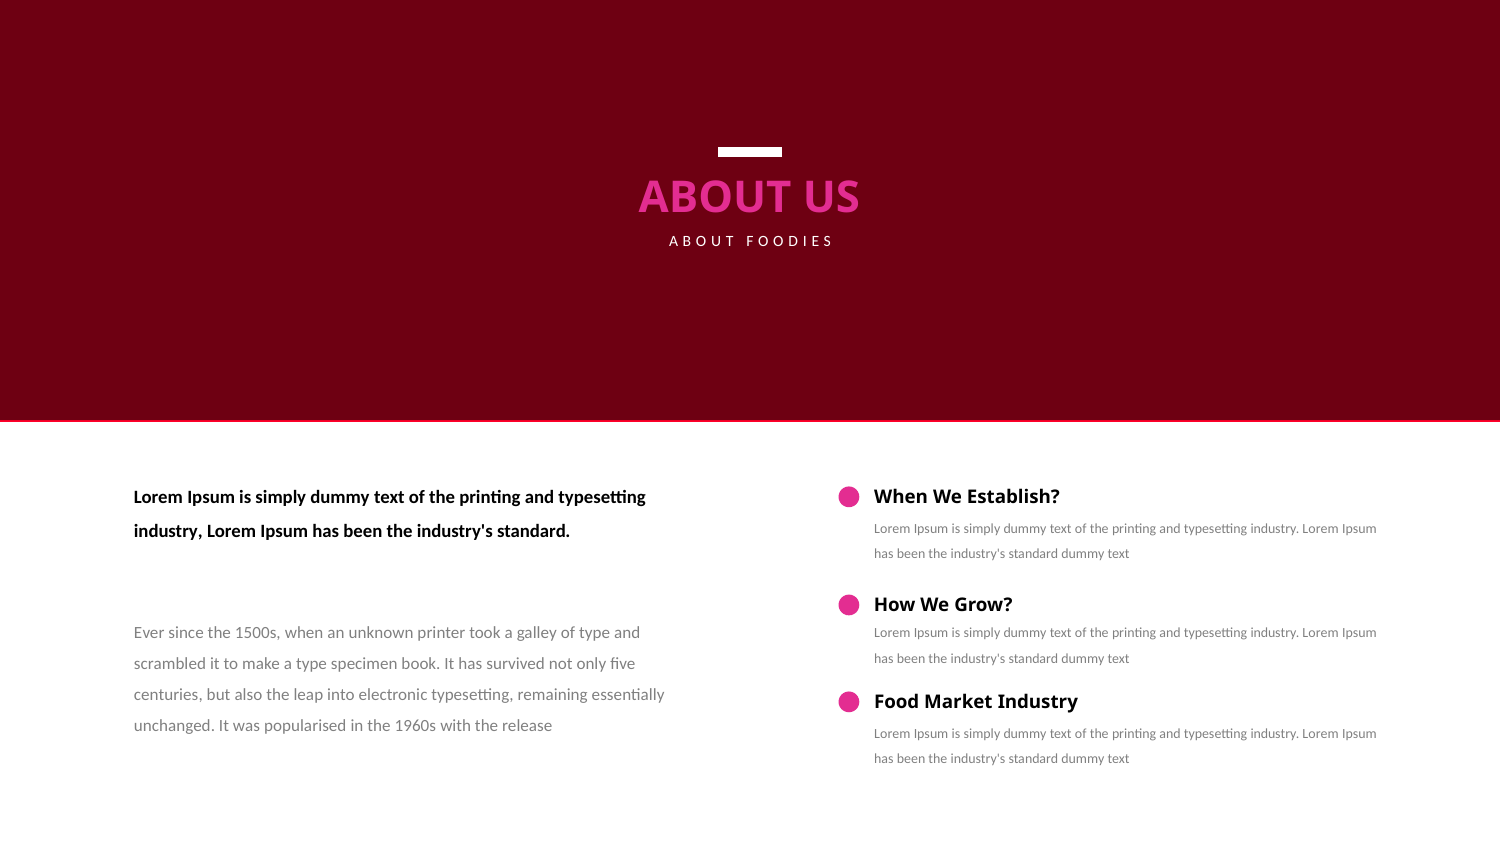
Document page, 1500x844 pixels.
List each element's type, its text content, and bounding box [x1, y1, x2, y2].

text_box [837, 593, 861, 617]
text_box [837, 690, 861, 714]
text_box Lorem Ipsum is simply dummy text of the printing and typesetting industry, Lorem Ipsum has been the industry's standard. [119, 466, 668, 549]
text_box [837, 485, 861, 509]
text_box Ever since the 1500s, when an unknown printer took a galley of type and scrambled it to make a type specimen book. It has survived not only five centuries, but also the leap into electronic typesetting, remaining essentially unchanged. It was popularised in the 1960s with the release [119, 604, 718, 743]
text_box Food Market Industry [859, 682, 1105, 720]
text_box When We Establish? [859, 477, 1105, 515]
text_box Lorem Ipsum is simply dummy text of the printing and typesetting industry. Lorem Ipsum has been the industry's standard dummy text [859, 608, 1409, 674]
text_box Lorem Ipsum is simply dummy text of the printing and typesetting industry. Lorem Ipsum has been the industry's standard dummy text [859, 708, 1409, 774]
text_box How We Grow? [859, 585, 1115, 623]
picture [0, 0, 1500, 422]
text_box Lorem Ipsum is simply dummy text of the printing and typesetting industry. Lorem Ipsum has been the industry's standard dummy text [859, 503, 1409, 570]
